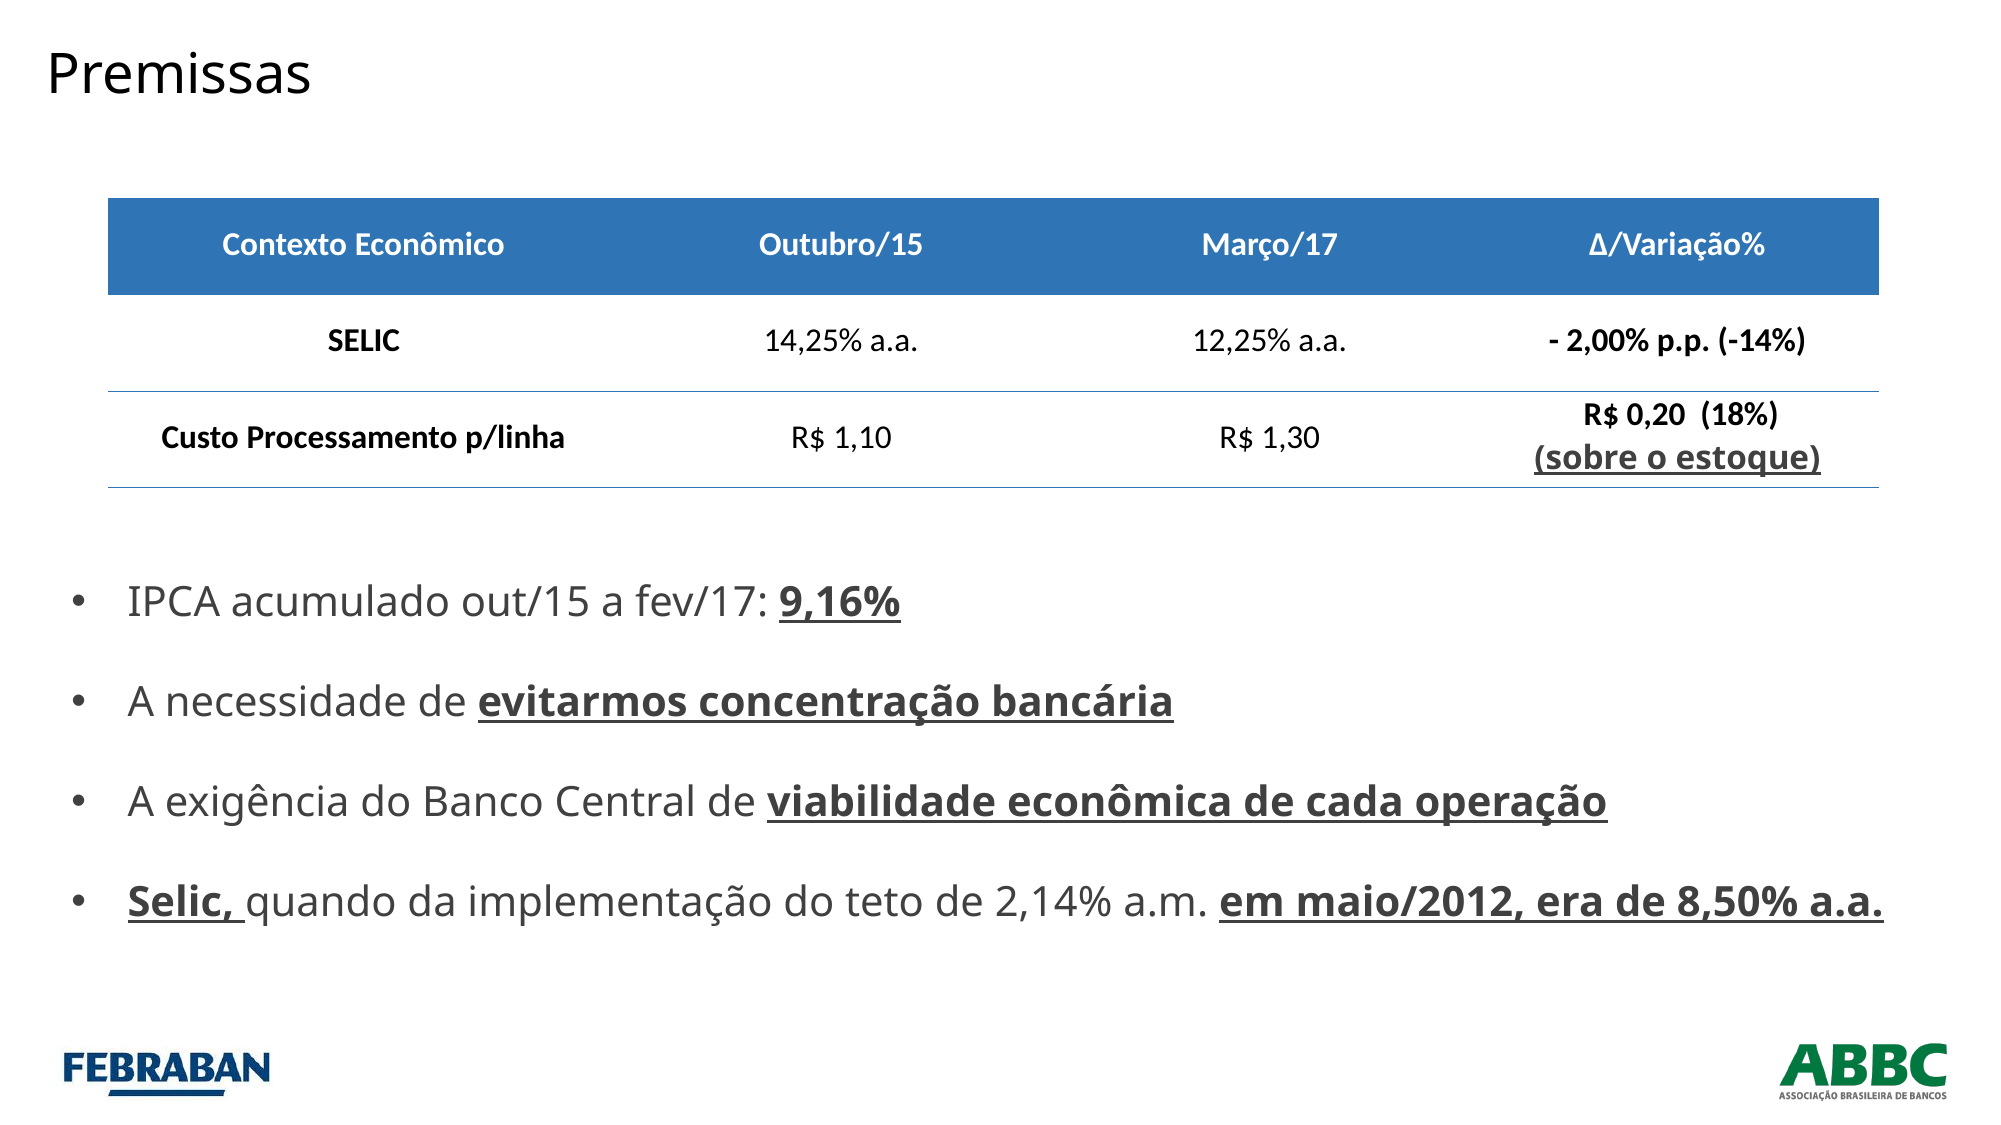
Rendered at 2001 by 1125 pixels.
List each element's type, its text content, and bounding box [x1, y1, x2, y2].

table_header Março/17 [1063, 198, 1476, 295]
table_header Contexto Econômico [108, 198, 619, 295]
table_cell 12,25% a.a. [1063, 295, 1476, 391]
table_header ∆/Variação% [1476, 198, 1879, 295]
table_header Outubro/15 [619, 198, 1063, 295]
table_cell 14,25% a.a. [619, 295, 1063, 391]
table_cell R$ 1,10 [619, 392, 1063, 487]
table_cell SELIC [108, 295, 619, 391]
text_box IPCA acumulado out/15 a fev/17: 9,16% A necessidade de evitarmos concentração bancária A exigência do Banco Central de viabilidade econômica de cada operação Selic, quando da implementação do teto de 2,14% a.m. em maio/2012, era de 8,50% a.a. [56, 567, 1953, 933]
table_cell R$ 1,30 [1063, 392, 1476, 487]
table_cell - 2,00% p.p. (-14%) [1476, 295, 1879, 391]
table_cell R$ 0,20 (18%) (sobre o estoque) [1476, 392, 1879, 487]
table_cell Custo Processamento p/linha [108, 392, 619, 487]
text_box Premissas [31, 26, 1834, 118]
picture [56, 1042, 273, 1101]
picture [1779, 1042, 1947, 1101]
